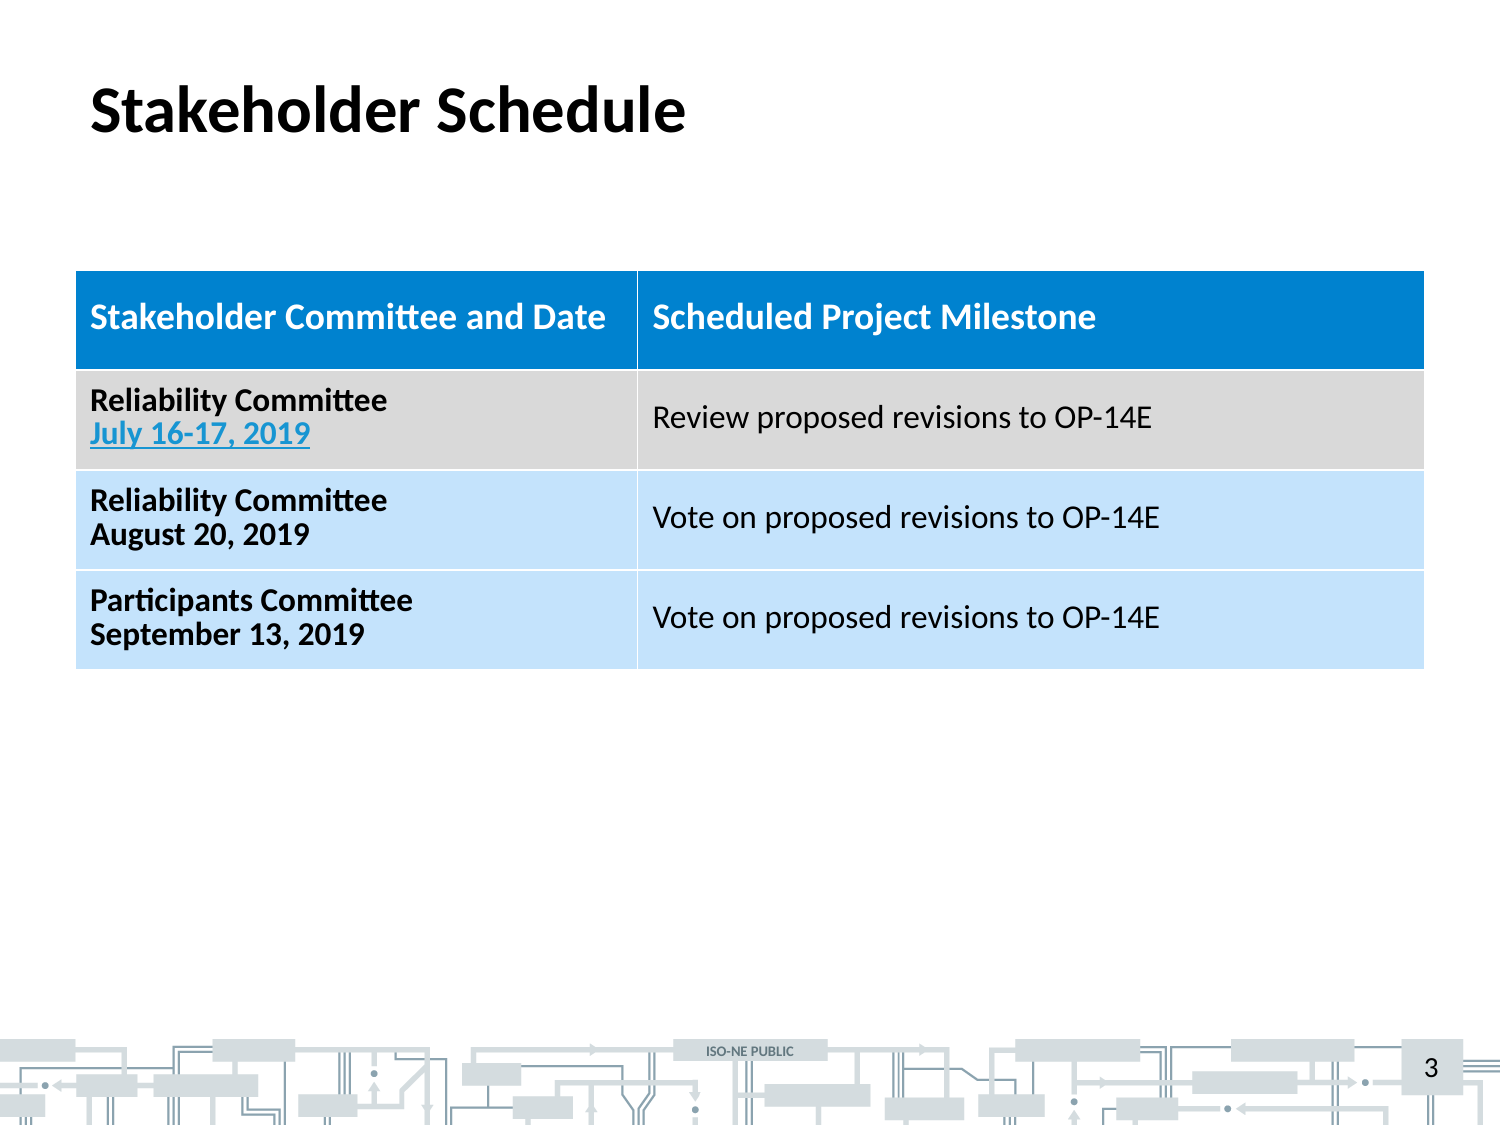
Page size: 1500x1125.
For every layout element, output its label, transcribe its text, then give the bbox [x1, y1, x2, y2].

table_header Stakeholder Committee and Date [76, 271, 637, 369]
table_cell Reliability Committee August 20, 2019 [76, 471, 637, 569]
table_cell Vote on proposed revisions to OP-14E [638, 471, 1424, 569]
slide_number 3 [1400, 1044, 1463, 1088]
picture [0, 1031, 1500, 1125]
title Stakeholder Schedule [75, 12, 1425, 200]
table_cell Review proposed revisions to OP-14E [638, 371, 1424, 469]
table_header Scheduled Project Milestone [638, 271, 1424, 369]
table_cell Participants Committee September 13, 2019 [76, 571, 637, 669]
table_cell Reliability Committee July 16-17, 2019 [76, 371, 637, 469]
table_cell Vote on proposed revisions to OP-14E [638, 571, 1424, 669]
